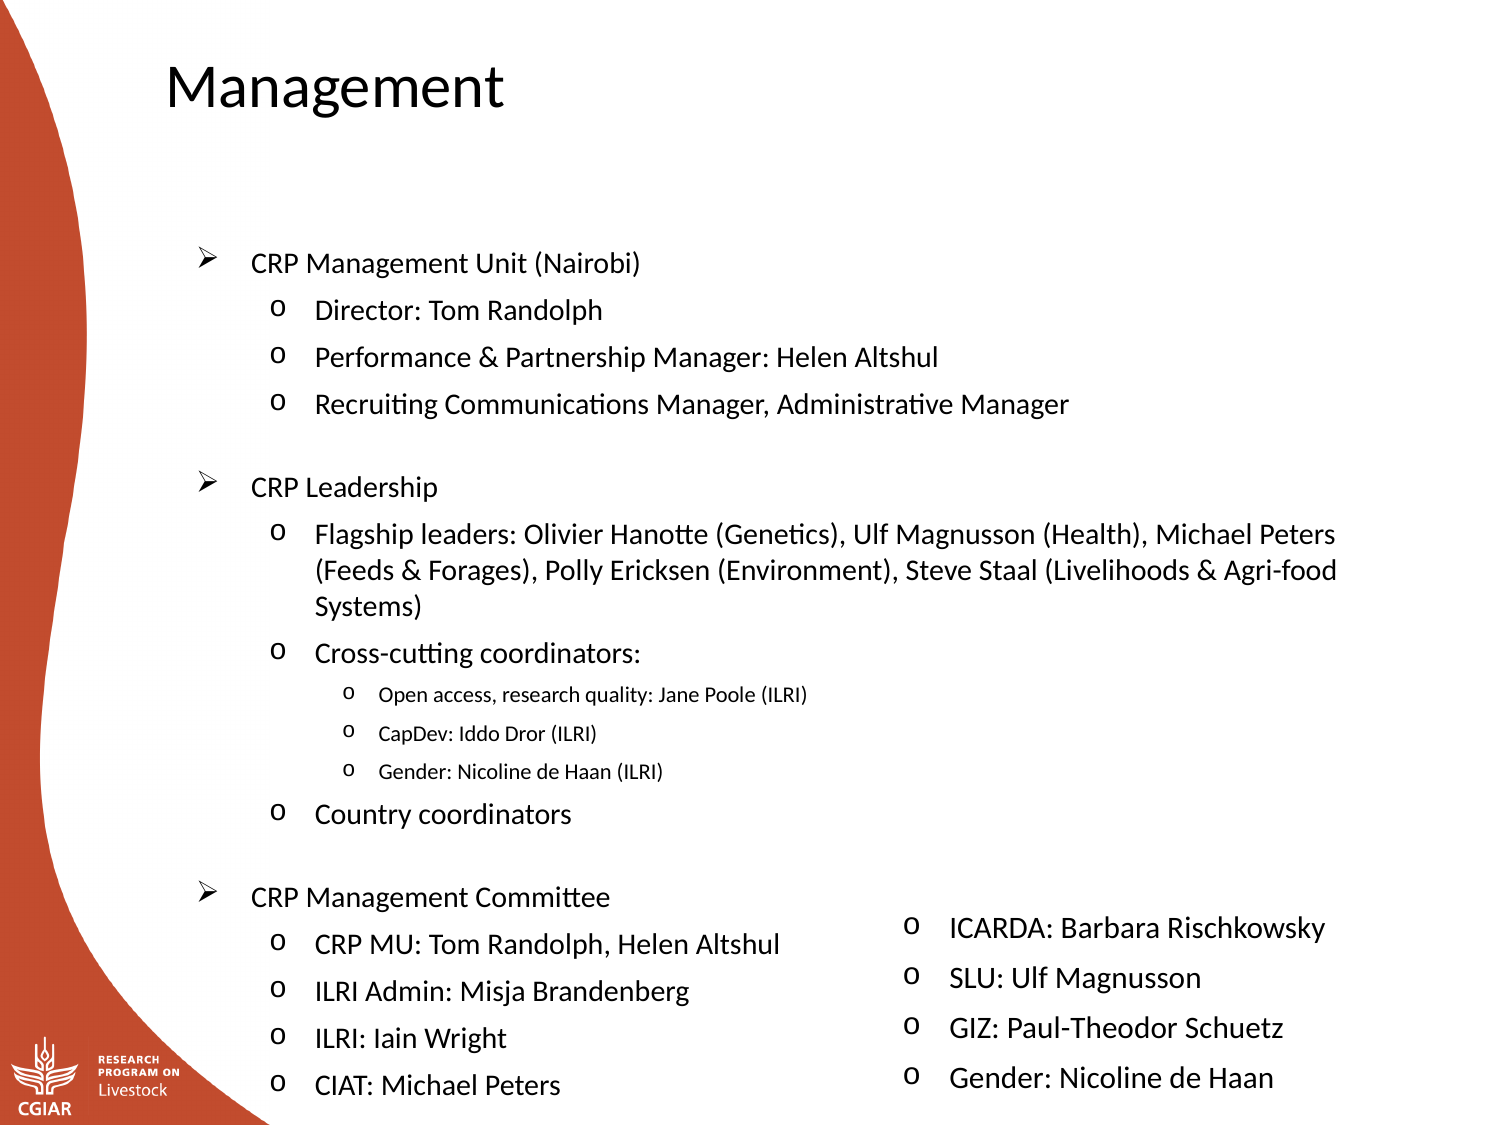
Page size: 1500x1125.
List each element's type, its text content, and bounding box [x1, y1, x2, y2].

picture [0, 0, 270, 1125]
text_box ICARDA: Barbara Rischkowsky SLU: Ulf Magnusson GIZ: Paul-Theodor Schuetz Gender: Nicoline de Haan [812, 900, 1463, 1125]
list Management [150, 37, 1438, 225]
list CRP Management Unit (Nairobi) Director: Tom Randolph Performance & Partnership Manager: Helen Altshul Recruiting Communications Manager, Administrative Manager CRP Leadership Flagship leaders: Olivier Hanotte (Genetics), Ulf Magnusson (Health), Michael Peters (Feeds & Forages), Polly Ericksen (Environment), Steve Staal (Livelihoods & Agri-food Systems) Cross-cutting coordinators: Open access, research quality: Jane Poole (ILRI) CapDev: Iddo Dror (ILRI) Gender: Nicoline de Haan (ILRI) Country coordinators CRP Management Committee CRP MU: Tom Randolph, Helen Altshul ILRI Admin: Misja Brandenberg ILRI: Iain Wright CIAT: Michael Peters [181, 200, 1407, 1113]
